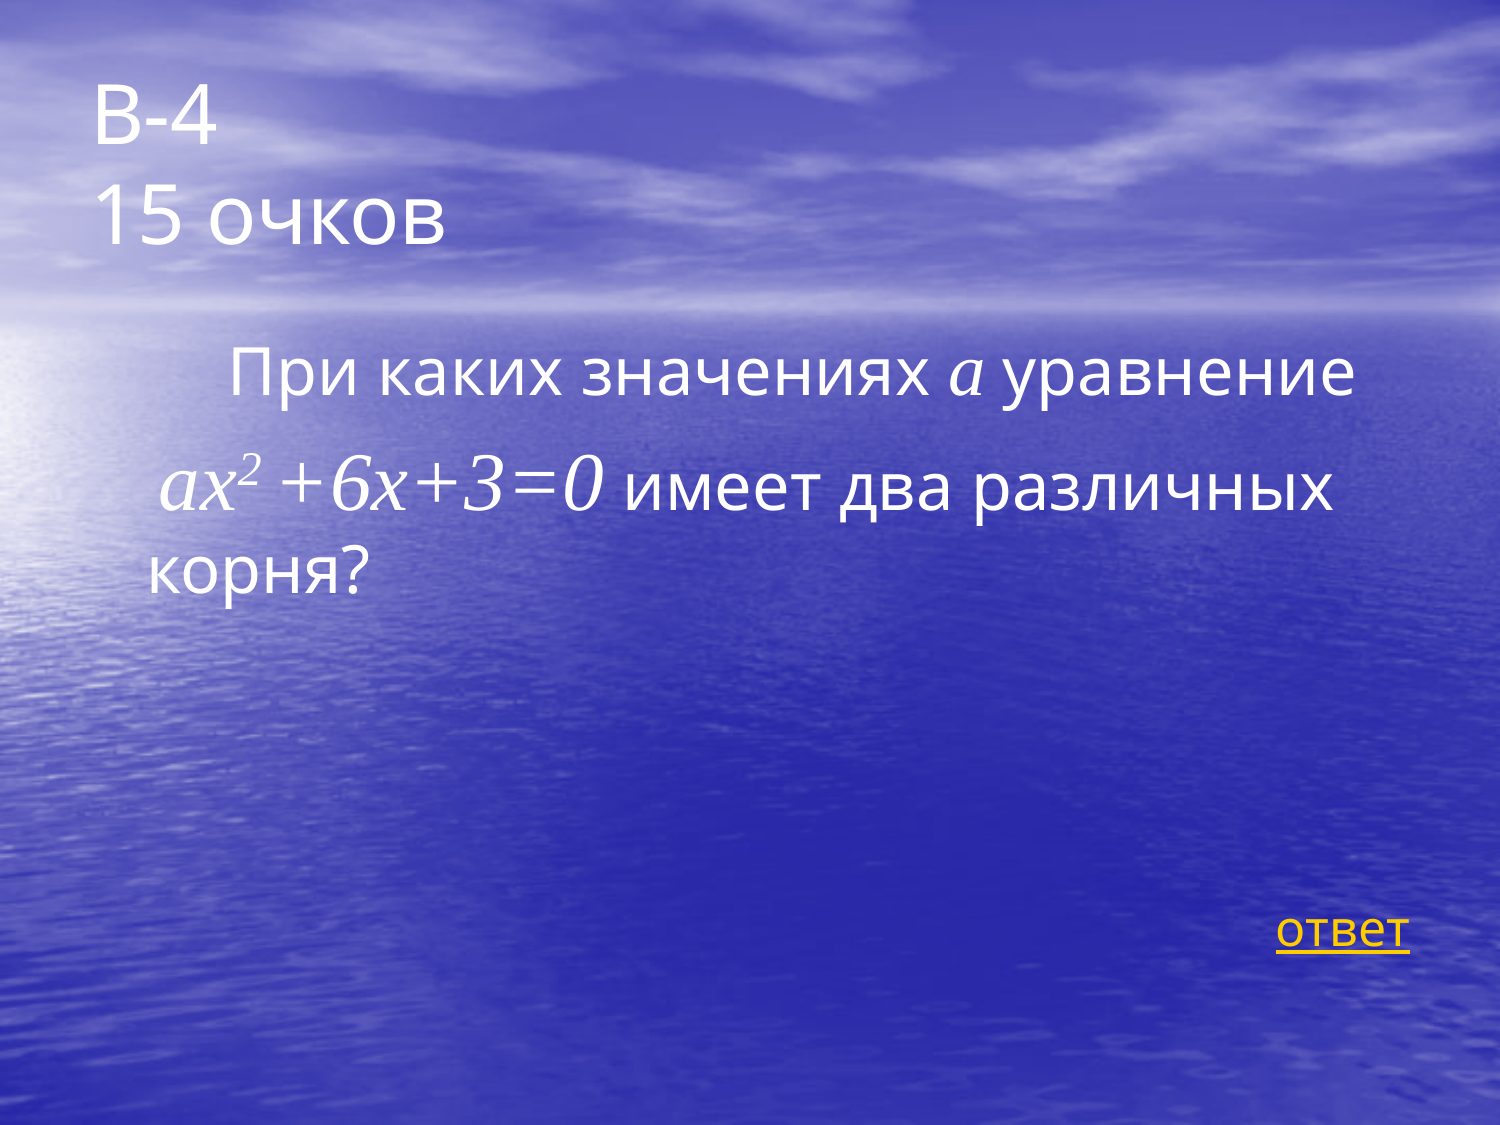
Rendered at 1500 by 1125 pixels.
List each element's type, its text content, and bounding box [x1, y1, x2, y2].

list При каких значениях а уравнение ах2 +6х+3=0 имеет два различных корня? ответ [74, 312, 1426, 988]
title В-4 15 очков [74, 47, 1426, 276]
